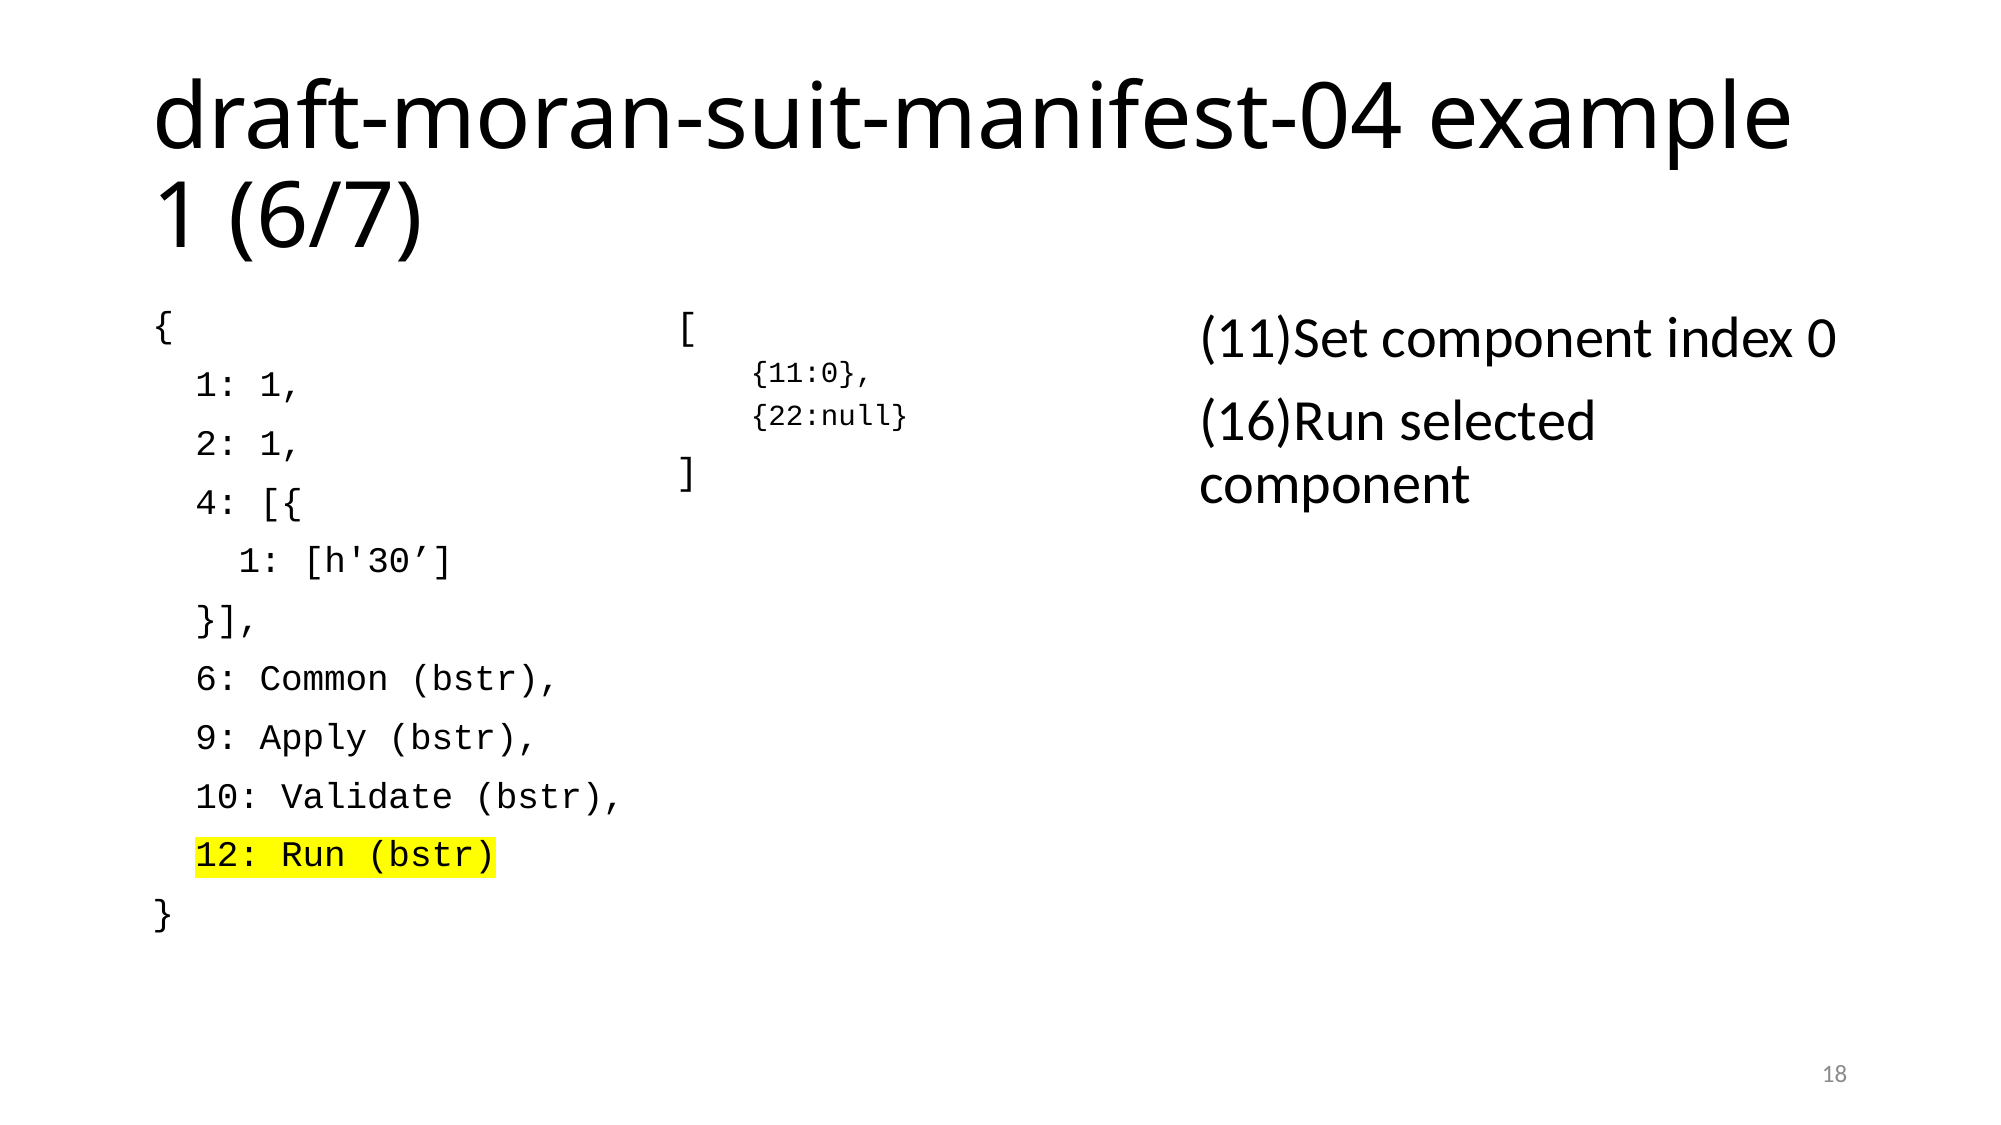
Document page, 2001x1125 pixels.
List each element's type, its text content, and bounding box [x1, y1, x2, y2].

list (11)Set component index 0 (16)Run selected component [1184, 299, 1863, 1014]
list { 1: 1, 2: 1, 4: [{ 1: [h'30’] }], 6: Common (bstr), 9: Apply (bstr), 10: Validate (bstr), 12: Run (bstr) } [137, 299, 661, 1014]
text_box [ {11:0}, {22:null} ] [660, 299, 1185, 992]
slide_number 17 [1412, 1042, 1863, 1103]
title draft-moran-suit-manifest-04 example 1 (6/7) [137, 59, 1863, 278]
